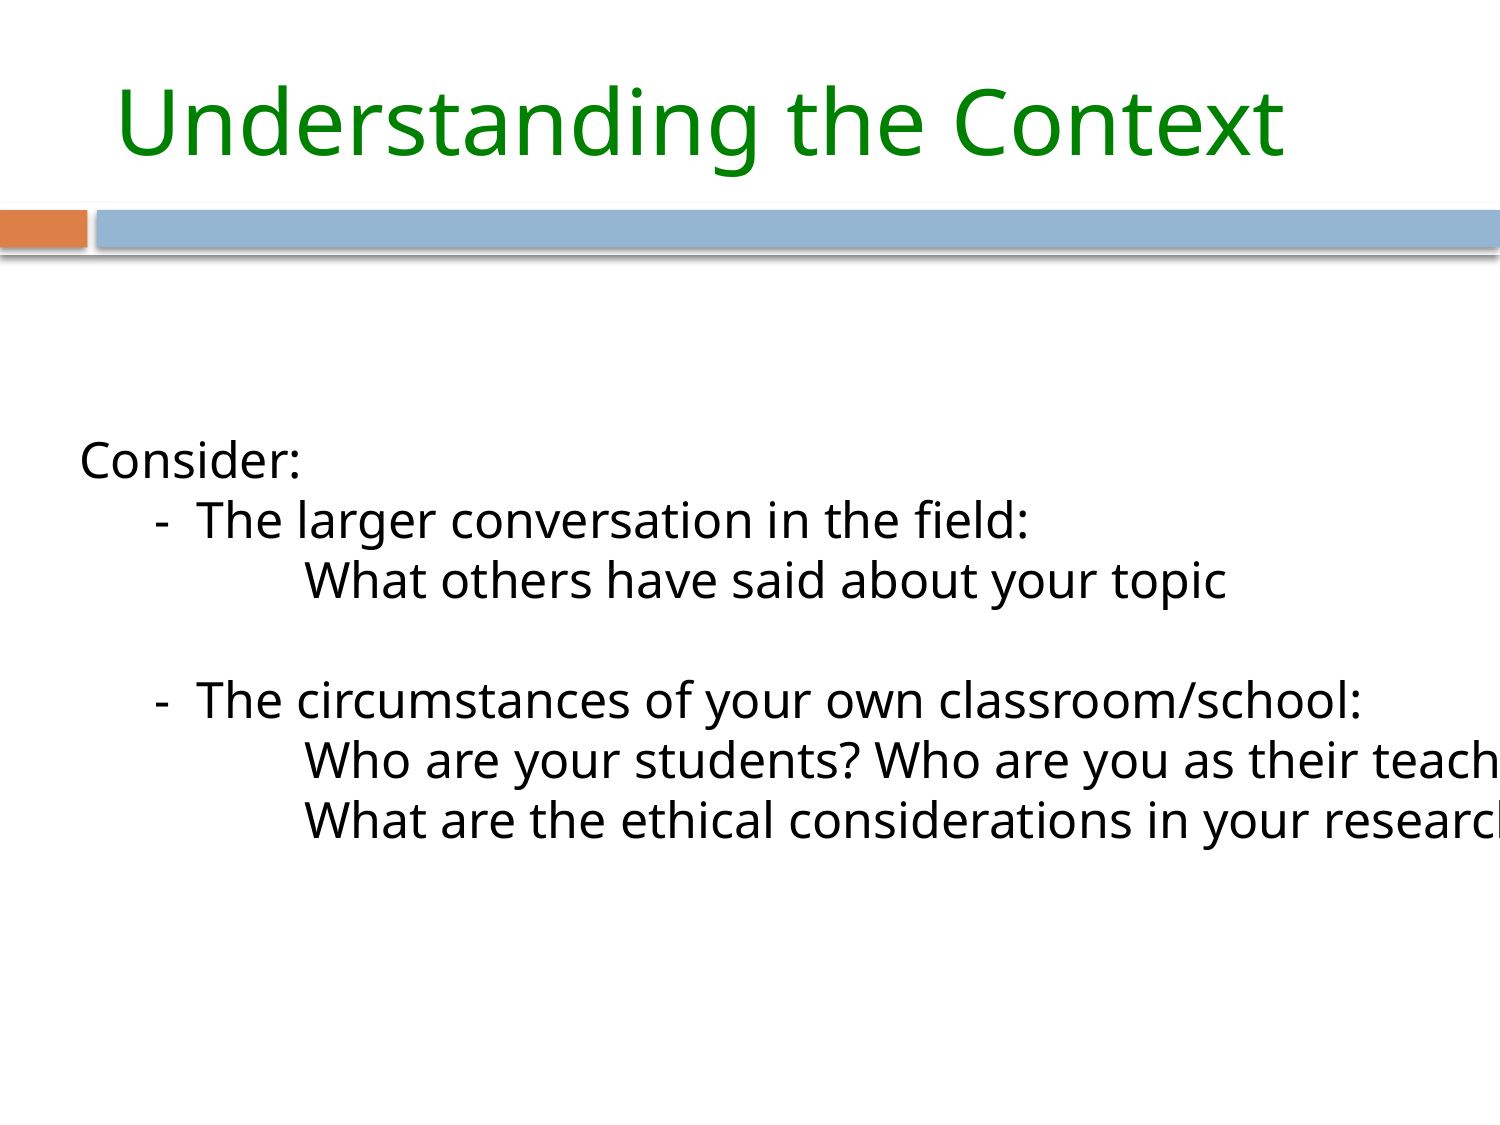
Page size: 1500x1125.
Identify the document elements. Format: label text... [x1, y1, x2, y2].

text_box Consider: - The larger conversation in the field: What others have said about your topic - The circumstances of your own classroom/school: Who are your students? Who are you as their teacher? What are the ethical considerations in your research? [64, 420, 1500, 856]
title Understanding the Context [99, 37, 1438, 200]
